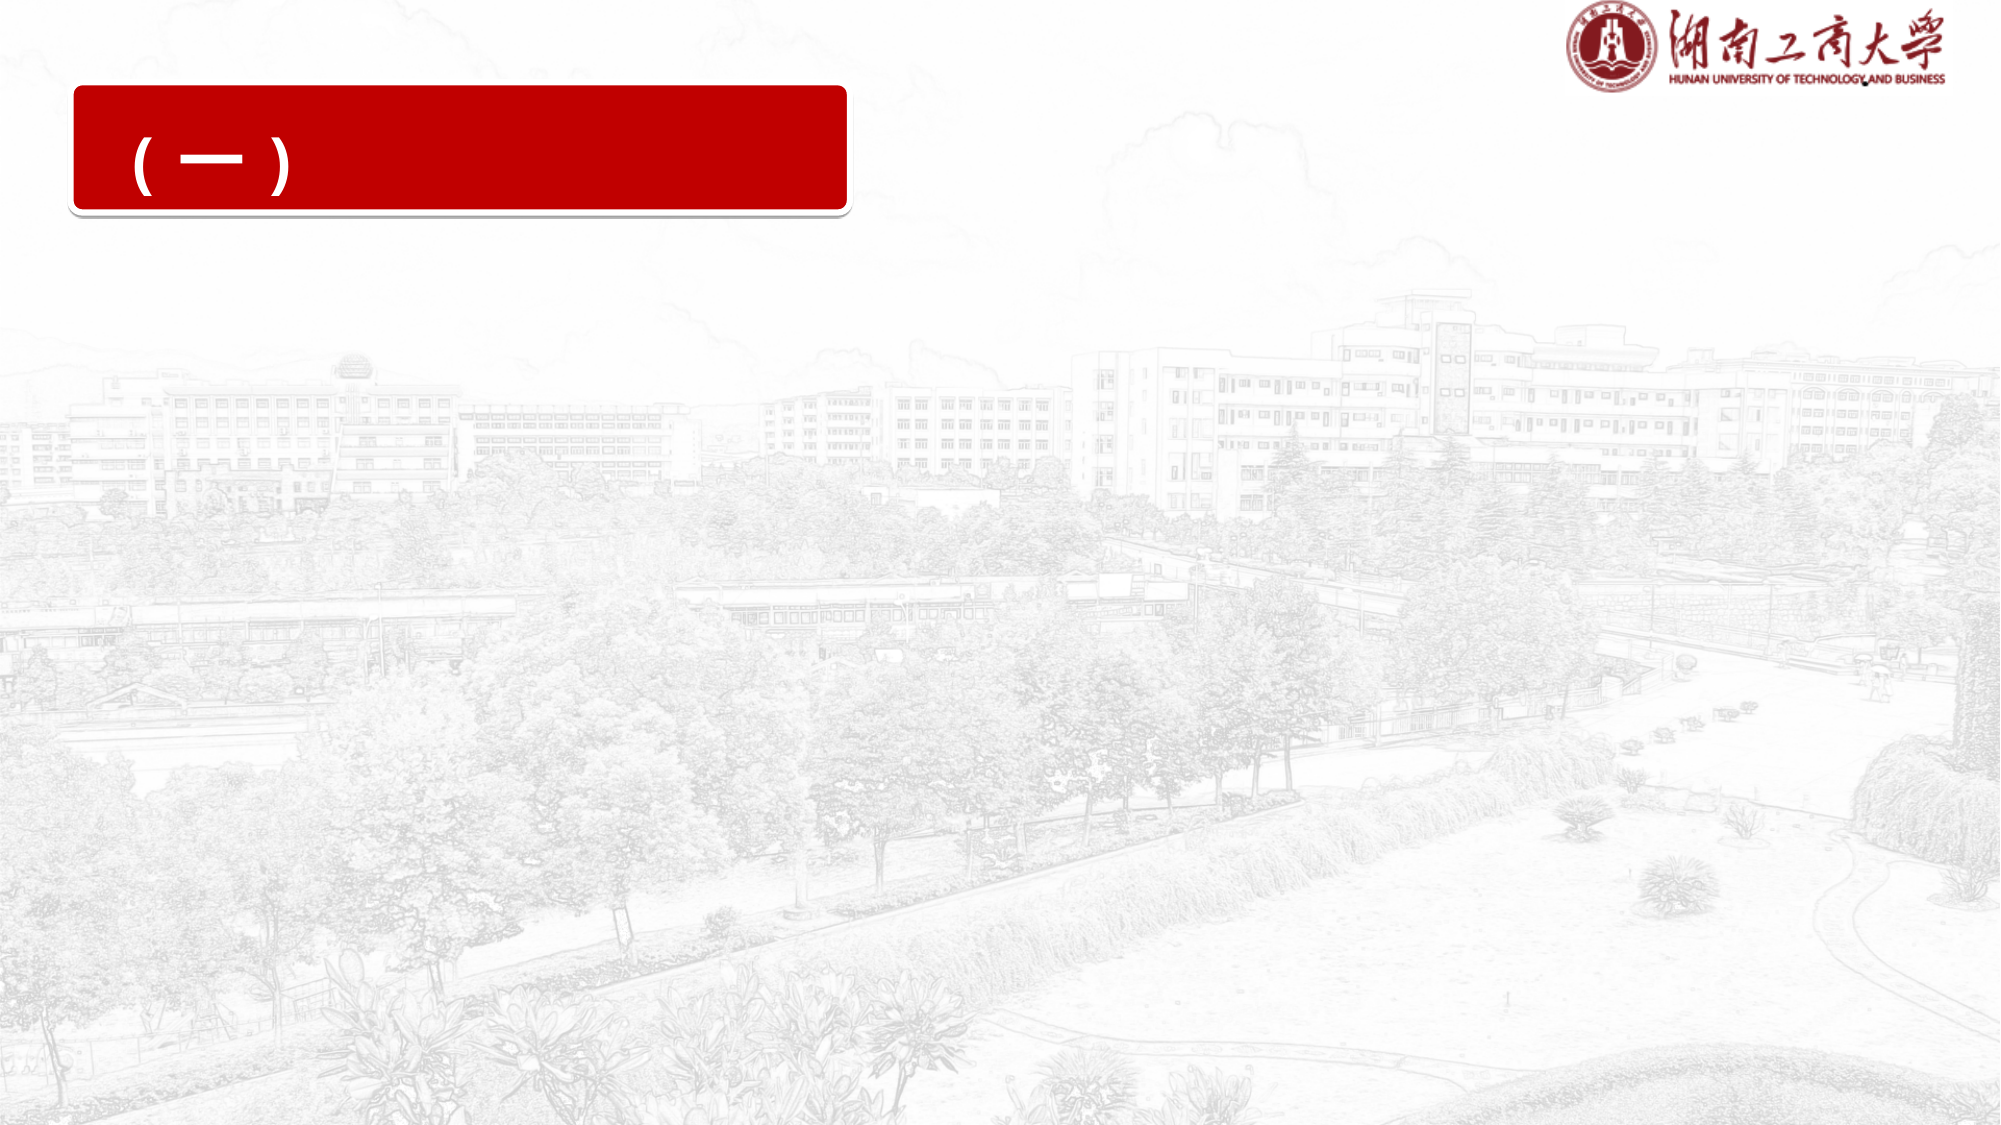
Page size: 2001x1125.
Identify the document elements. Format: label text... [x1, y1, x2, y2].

text_box (一) [108, 86, 813, 205]
text_box [70, 82, 850, 213]
picture [0, 0, 2001, 1125]
